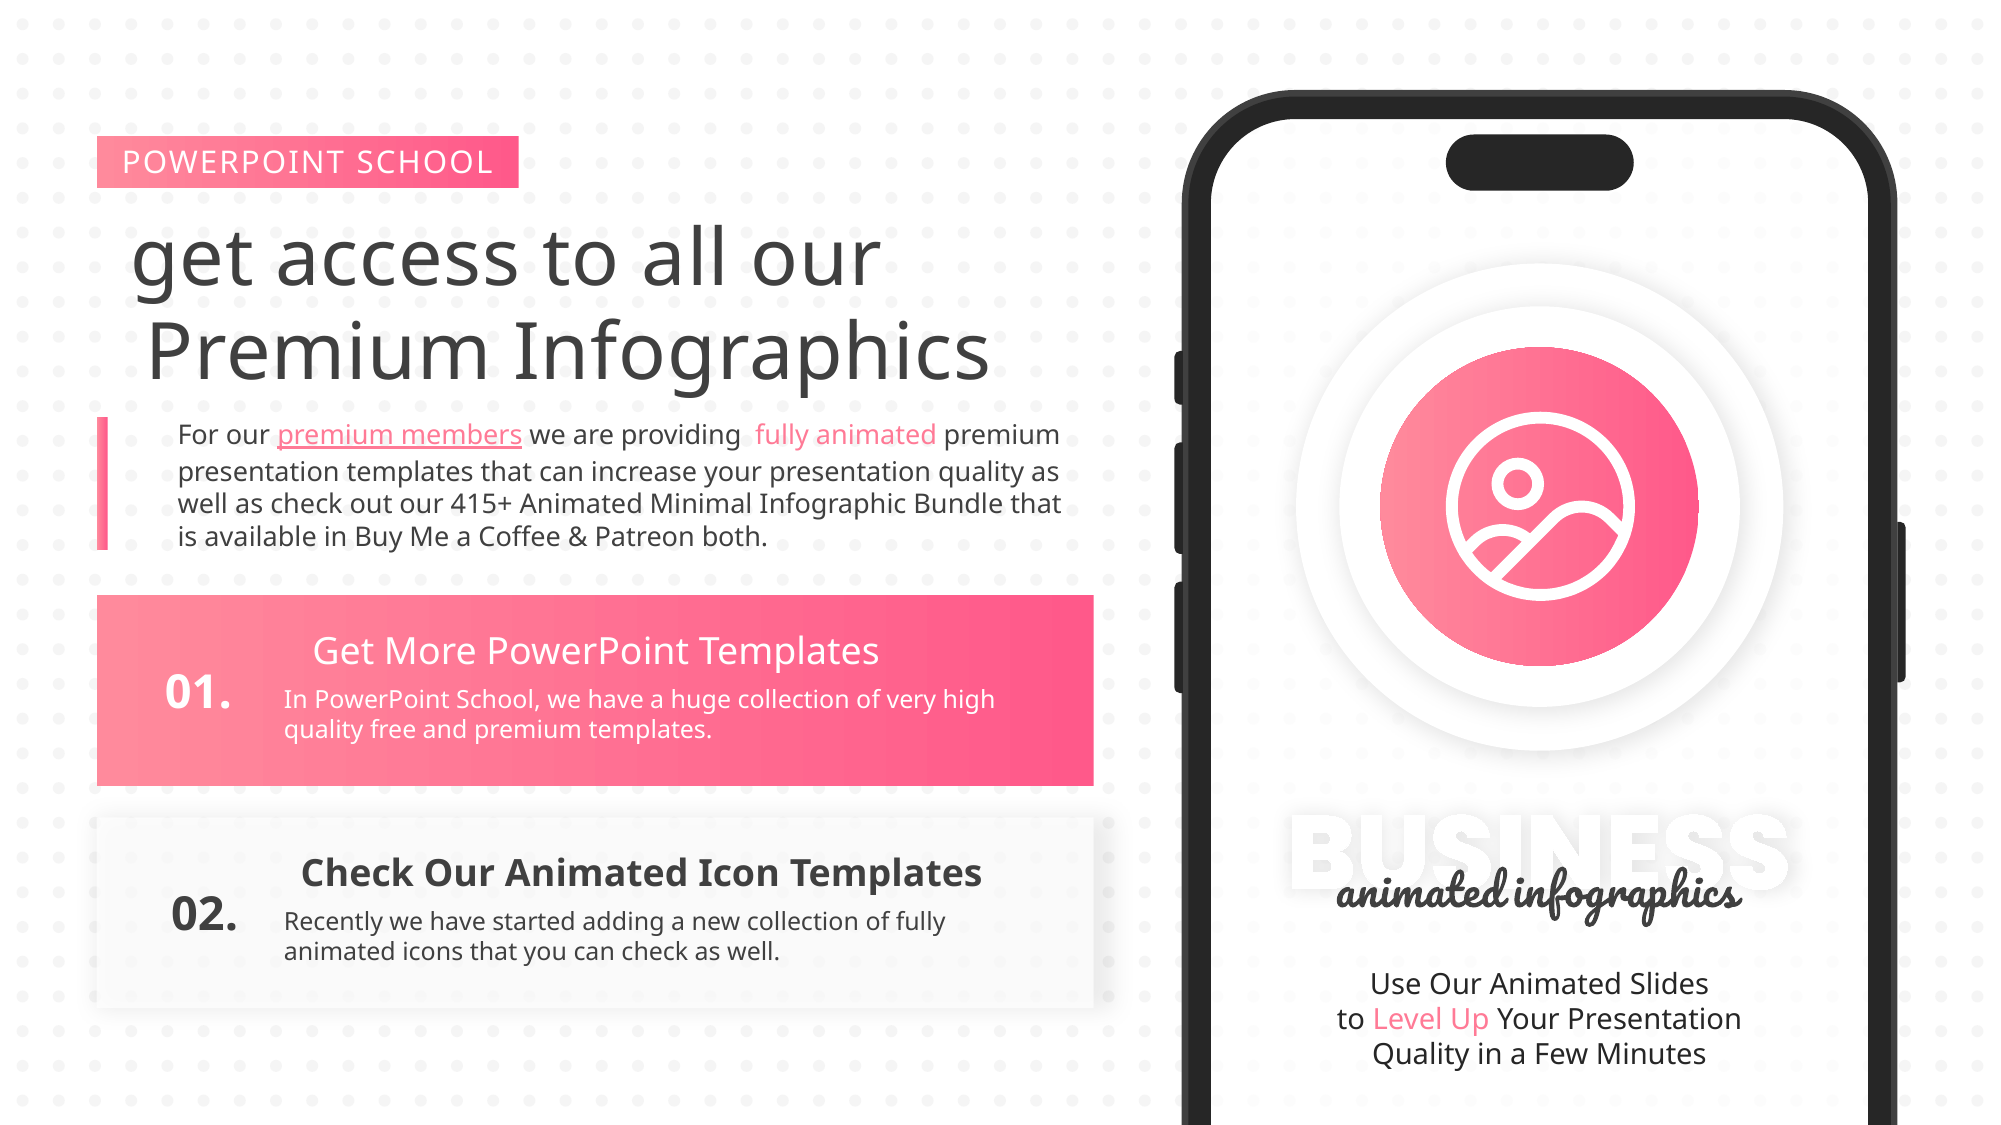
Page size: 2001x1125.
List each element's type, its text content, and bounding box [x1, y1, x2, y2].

text_box 02. [156, 876, 254, 948]
text_box Premium Infographics [130, 292, 1008, 403]
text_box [269, 841, 1074, 974]
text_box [96, 409, 1126, 557]
text_box [96, 816, 1095, 1009]
text_box [96, 594, 1095, 787]
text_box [96, 135, 519, 189]
text_box get access to all our [115, 198, 899, 309]
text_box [269, 619, 1074, 752]
text_box 01. [150, 654, 248, 726]
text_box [1174, 90, 1906, 1125]
